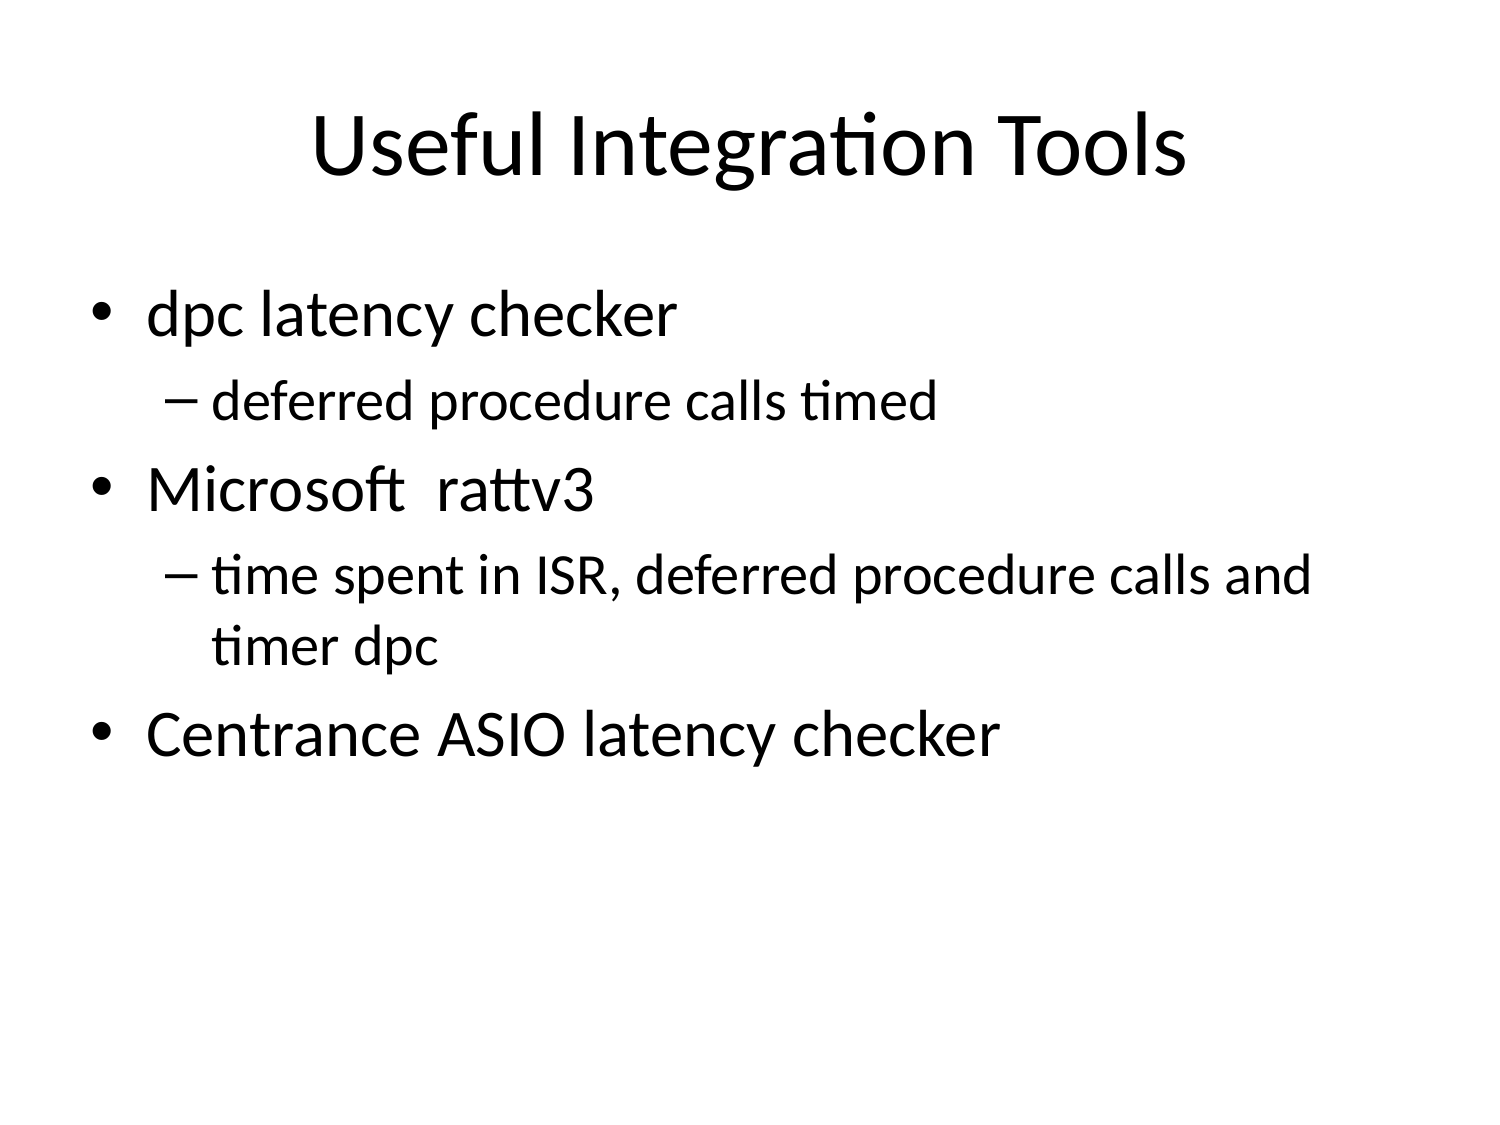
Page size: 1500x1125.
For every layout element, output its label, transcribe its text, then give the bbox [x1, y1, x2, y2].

title Useful Integration Tools [75, 45, 1425, 233]
list dpc latency checker deferred procedure calls timed Microsoft rattv3 time spent in ISR, deferred procedure calls and timer dpc Centrance ASIO latency checker [75, 262, 1425, 1005]
